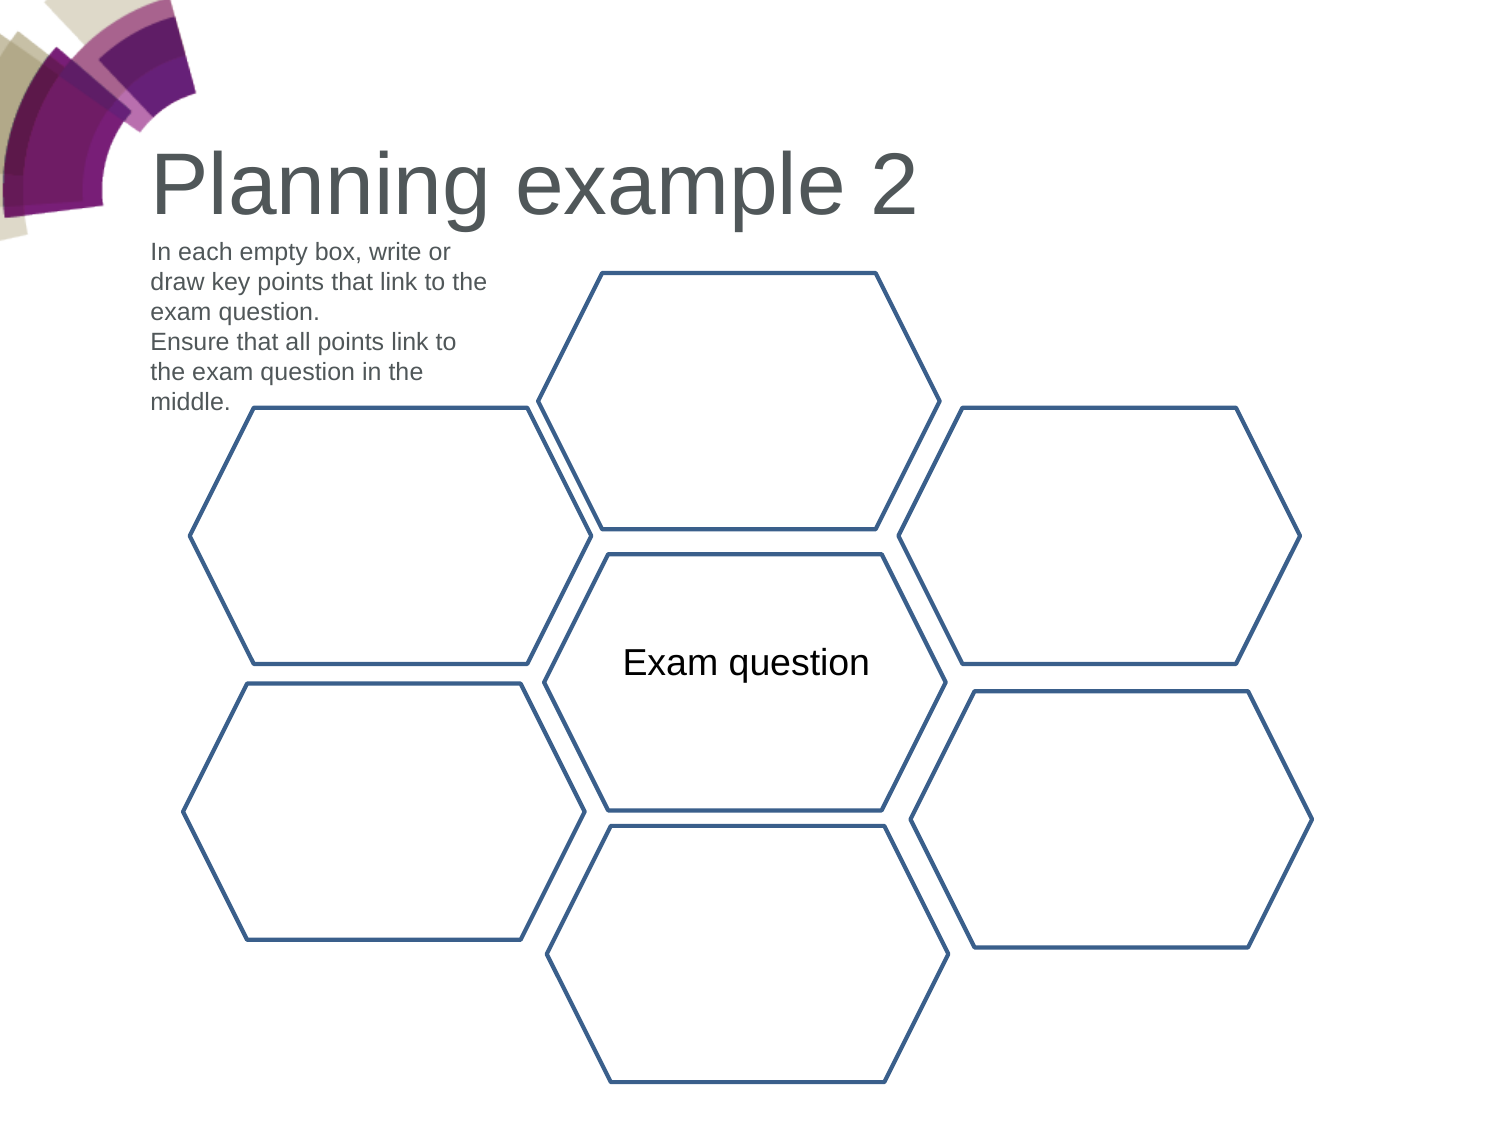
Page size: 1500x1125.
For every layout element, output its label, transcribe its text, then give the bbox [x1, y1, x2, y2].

picture [0, 0, 1500, 1125]
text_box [182, 272, 1313, 1083]
text_box In each empty box, write or draw key points that link to the exam question. Ensure that all points link to the exam question in the middle. [135, 228, 514, 423]
list Planning example 2 [135, 119, 1282, 271]
